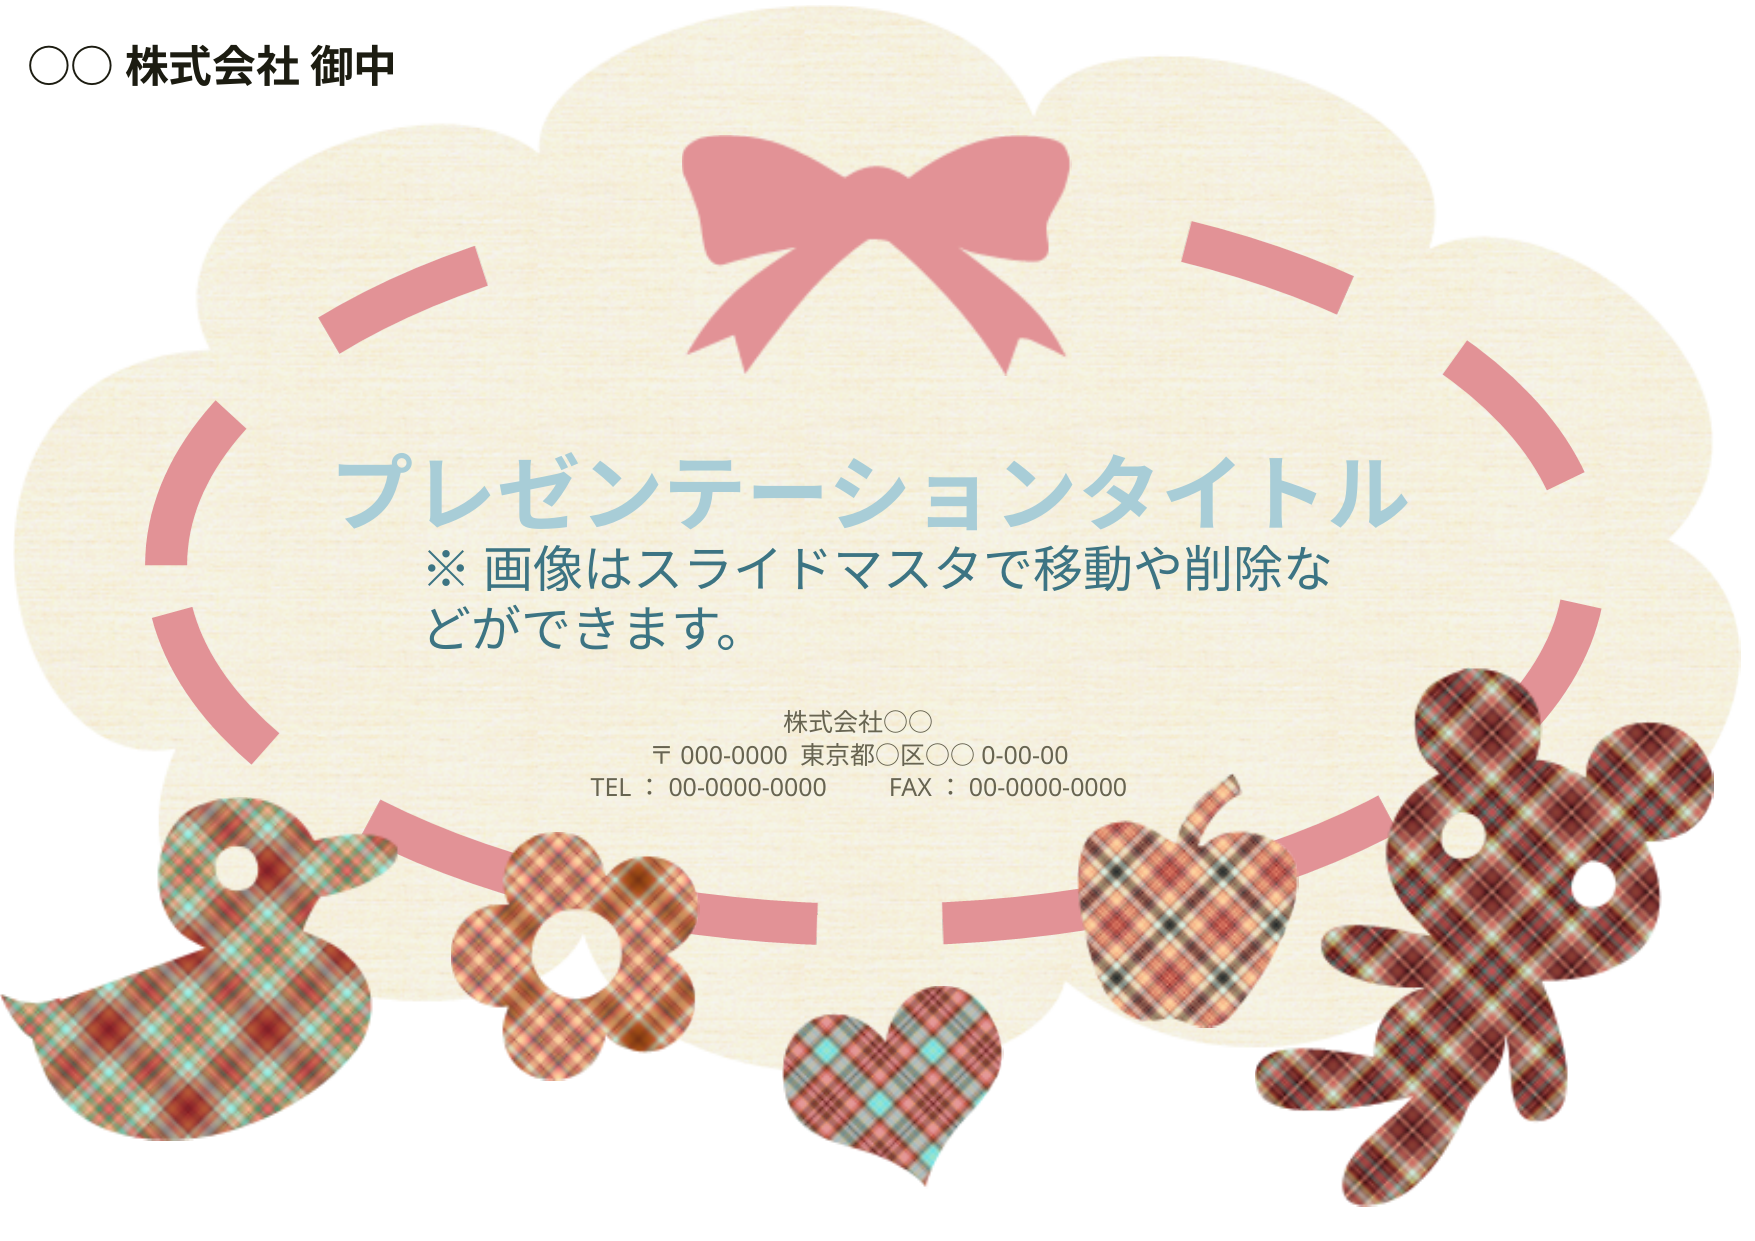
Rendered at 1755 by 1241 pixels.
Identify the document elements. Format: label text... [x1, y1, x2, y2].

text_box ○○株式会社 御中 [27, 29, 1078, 101]
title プレゼンテーションタイトル [286, 442, 1457, 540]
text_box 株式会社○○ 〒000-0000 東京都○区○○0-00-00 TEL：00-0000-0000 FAX：00-0000-0000 [333, 740, 1385, 786]
picture [0, 5, 1741, 1207]
subtitle ※画像はスライドマスタで移動や削除などができます。 [392, 560, 1362, 634]
